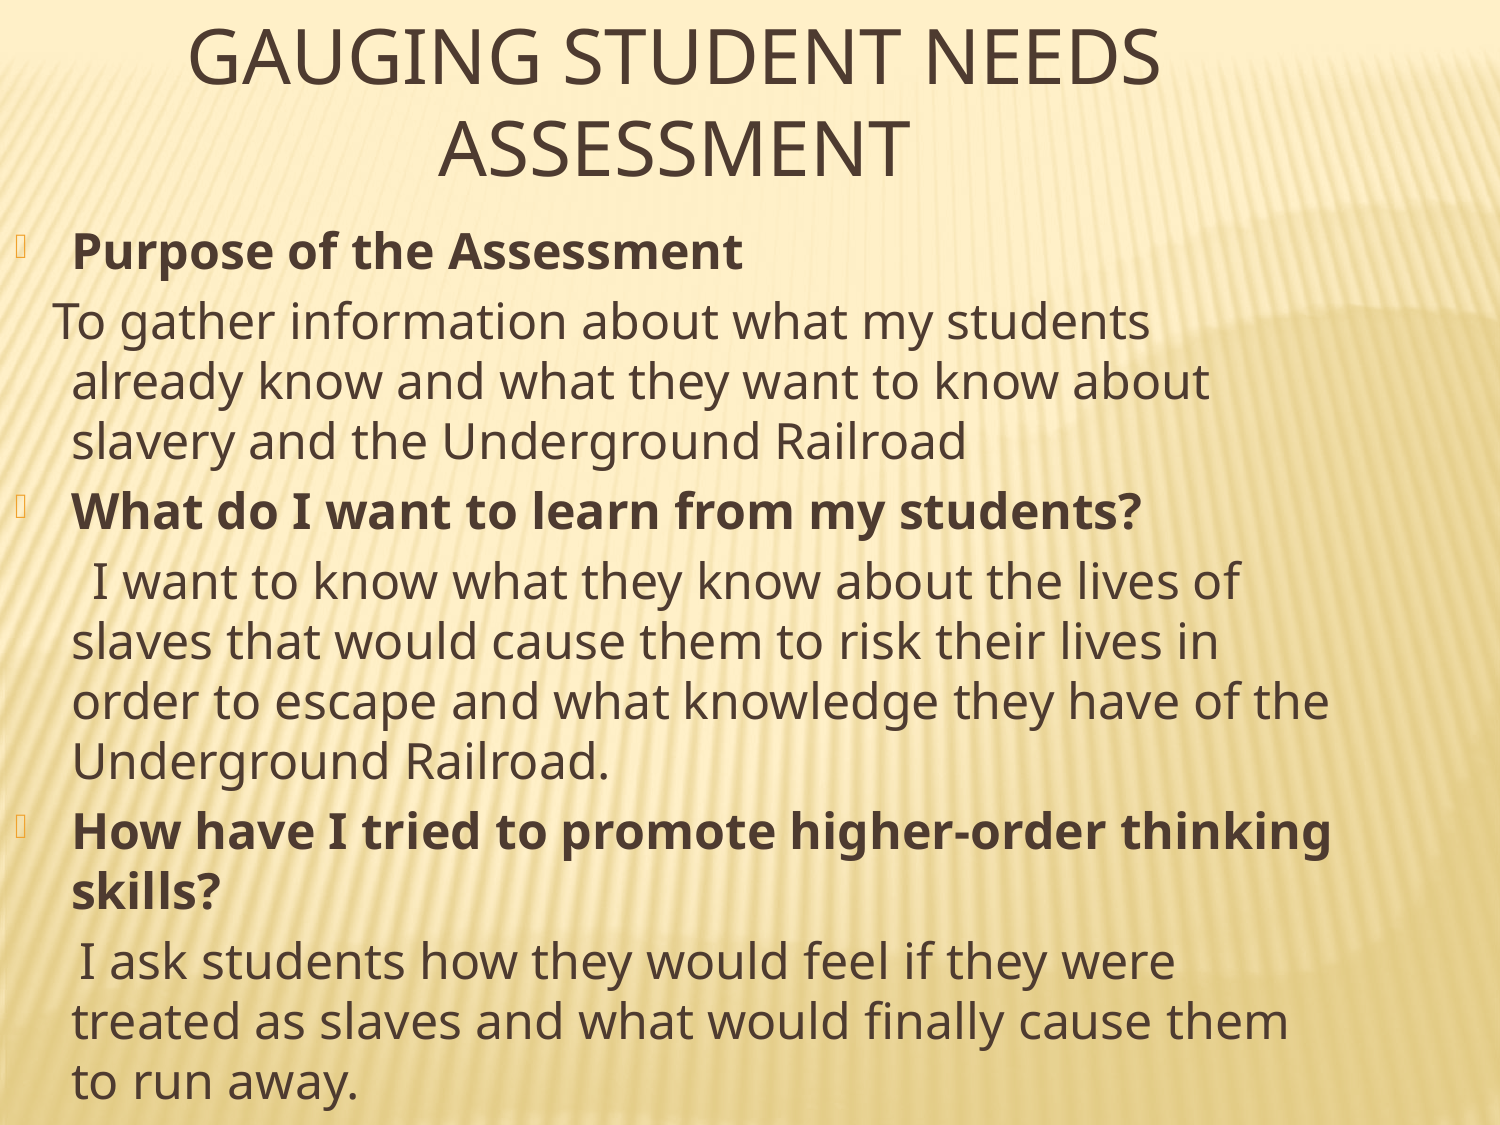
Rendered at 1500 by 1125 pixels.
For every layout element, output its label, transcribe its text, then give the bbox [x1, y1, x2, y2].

title Gauging Student Needs Assessment [0, 0, 1350, 200]
list Purpose of the Assessment To gather information about what my students already know and what they want to know about slavery and the Underground Railroad What do I want to learn from my students? I want to know what they know about the lives of slaves that would cause them to risk their lives in order to escape and what knowledge they have of the Underground Railroad. How have I tried to promote higher-order thinking skills? I ask students how they would feel if they were treated as slaves and what would finally cause them to run away. [0, 212, 1350, 1125]
